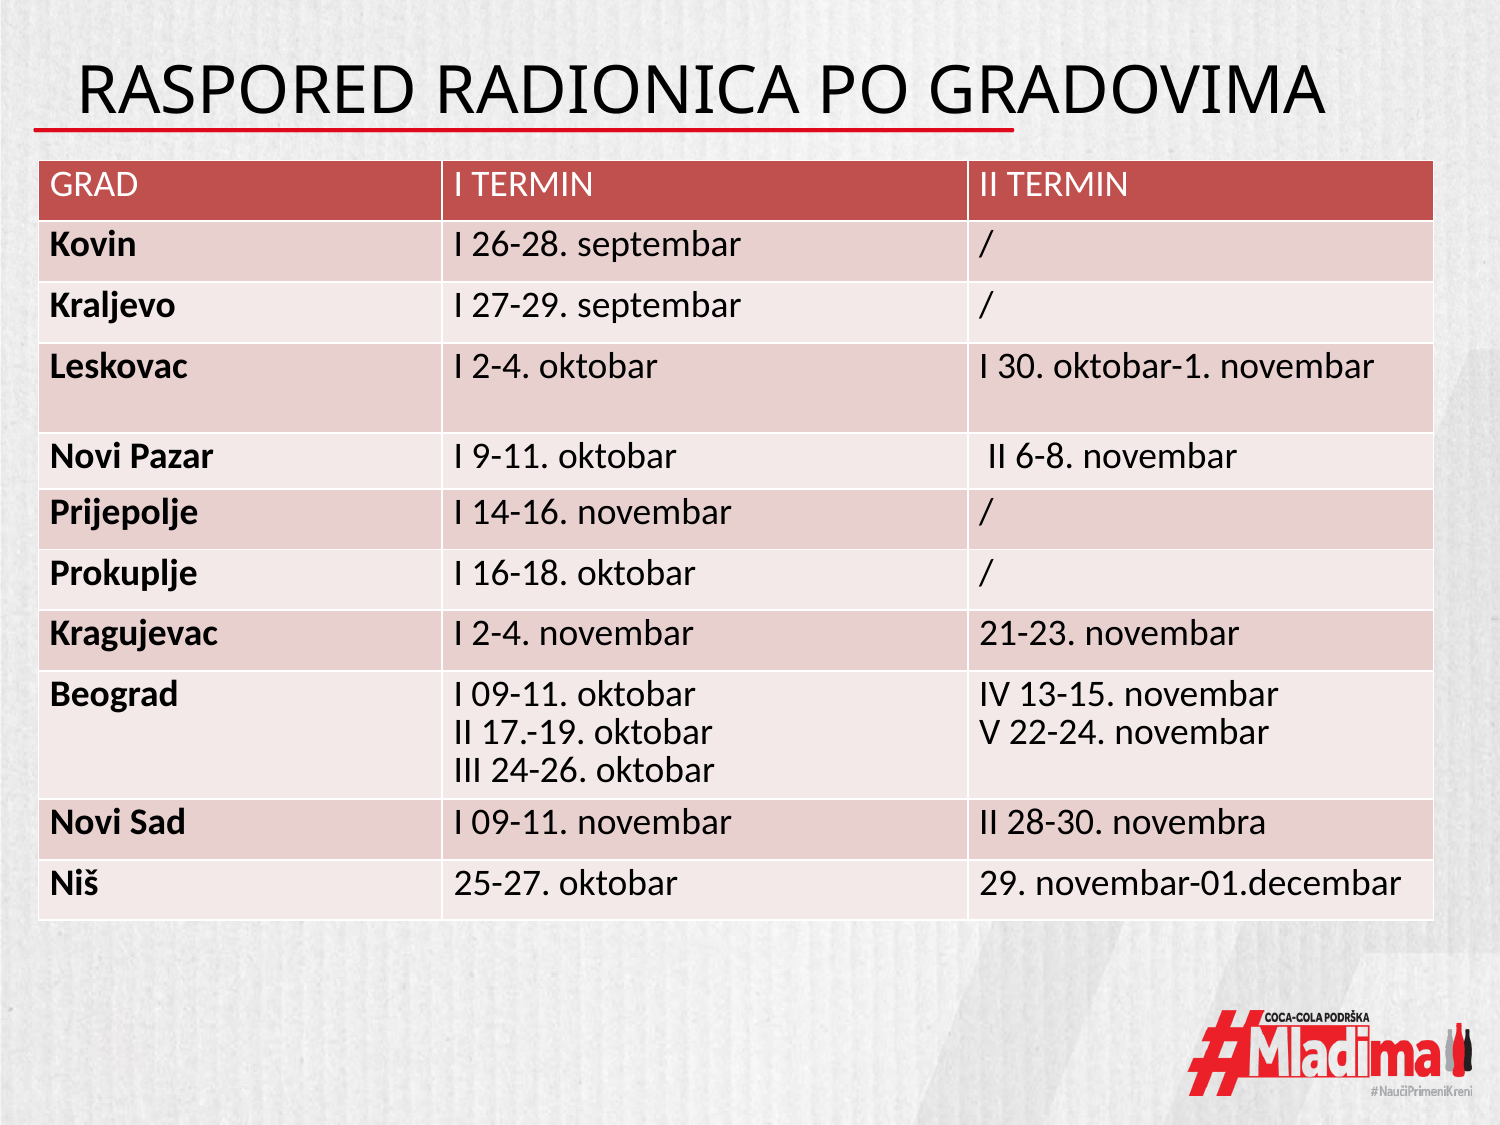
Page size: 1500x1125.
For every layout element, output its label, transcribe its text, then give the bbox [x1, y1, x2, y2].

table_cell II 28-30. novembra [969, 800, 1433, 859]
table_cell Kraljevo [39, 283, 441, 342]
table_cell / [969, 550, 1433, 609]
table_cell I 09-11. novembar [443, 800, 967, 859]
table_cell Novi Pazar [39, 434, 441, 488]
table_cell I 26-28. septembar [443, 222, 967, 281]
table_cell II 6-8. novembar [969, 434, 1433, 488]
table_header II TERMIN [969, 161, 1433, 220]
table_cell / [969, 490, 1433, 549]
title RASPORED RADIONICA PO GRADOVIMA [24, 45, 1380, 130]
table_cell I 09-11. oktobar II 17.-19. oktobar III 24-26. oktobar [443, 672, 967, 798]
table_cell 25-27. oktobar [443, 861, 967, 919]
table_cell Kovin [39, 222, 441, 281]
table_cell I 14-16. novembar [443, 490, 967, 549]
table_cell I 2-4. oktobar [443, 344, 967, 432]
table_cell I 9-11. oktobar [443, 434, 967, 488]
table_cell / [969, 222, 1433, 281]
table_cell I 2-4. novembar [443, 611, 967, 670]
table_cell Prokuplje [39, 550, 441, 609]
table_cell 29. novembar-01.decembar [969, 861, 1433, 919]
table_cell I 16-18. oktobar [443, 550, 967, 609]
table_cell Kragujevac [39, 611, 441, 670]
table_cell IV 13-15. novembar V 22-24. novembar [969, 672, 1433, 798]
table_cell Novi Sad [39, 800, 441, 859]
table_cell Niš [39, 861, 441, 919]
table_cell I 27-29. septembar [443, 283, 967, 342]
table_cell I 30. oktobar-1. novembar [969, 344, 1433, 432]
table_cell / [969, 283, 1433, 342]
table_cell Leskovac [39, 344, 441, 432]
picture [0, 0, 1500, 1125]
table_cell 21-23. novembar [969, 611, 1433, 670]
table_header GRAD [39, 161, 441, 220]
table_header I TERMIN [443, 161, 967, 220]
table_cell Prijepolje [39, 490, 441, 549]
table_cell Beograd [39, 672, 441, 798]
